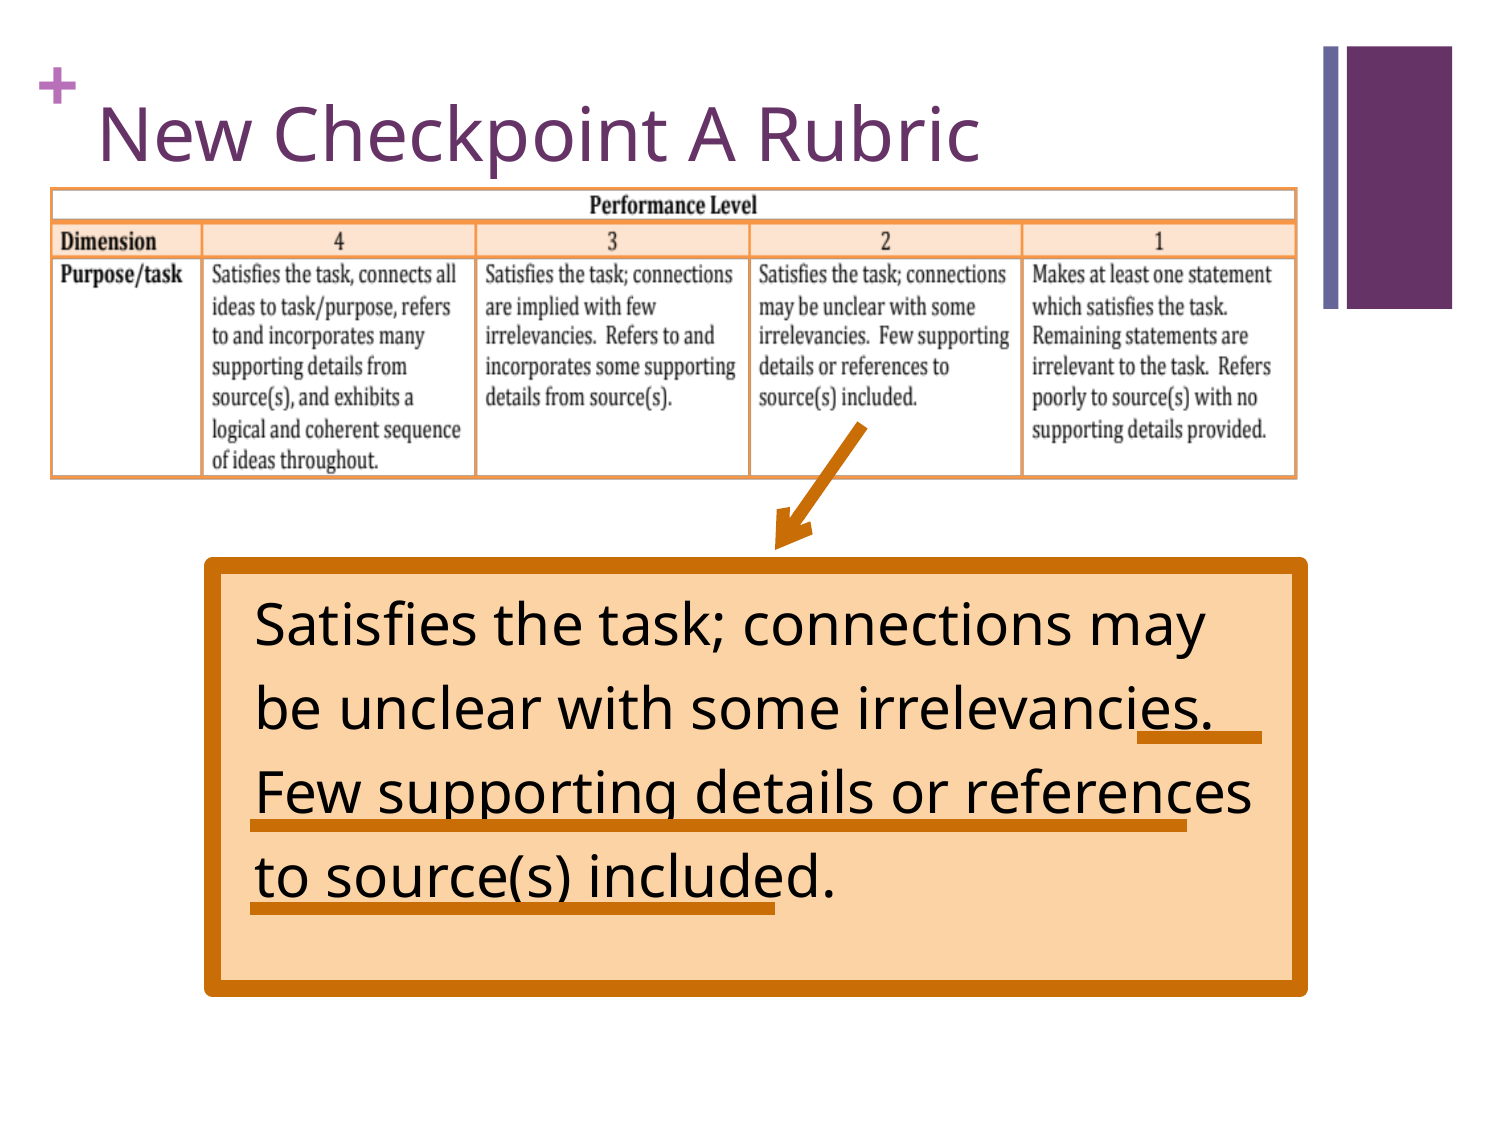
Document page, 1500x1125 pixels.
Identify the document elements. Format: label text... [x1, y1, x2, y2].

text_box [249, 736, 1263, 910]
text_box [774, 424, 863, 551]
text_box Satisfies the task; connections may be unclear with some irrelevancies. Few supporting details or references to source(s) included. [212, 565, 1300, 989]
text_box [49, 186, 1338, 538]
title New Checkpoint A Rubric [81, 79, 1322, 184]
